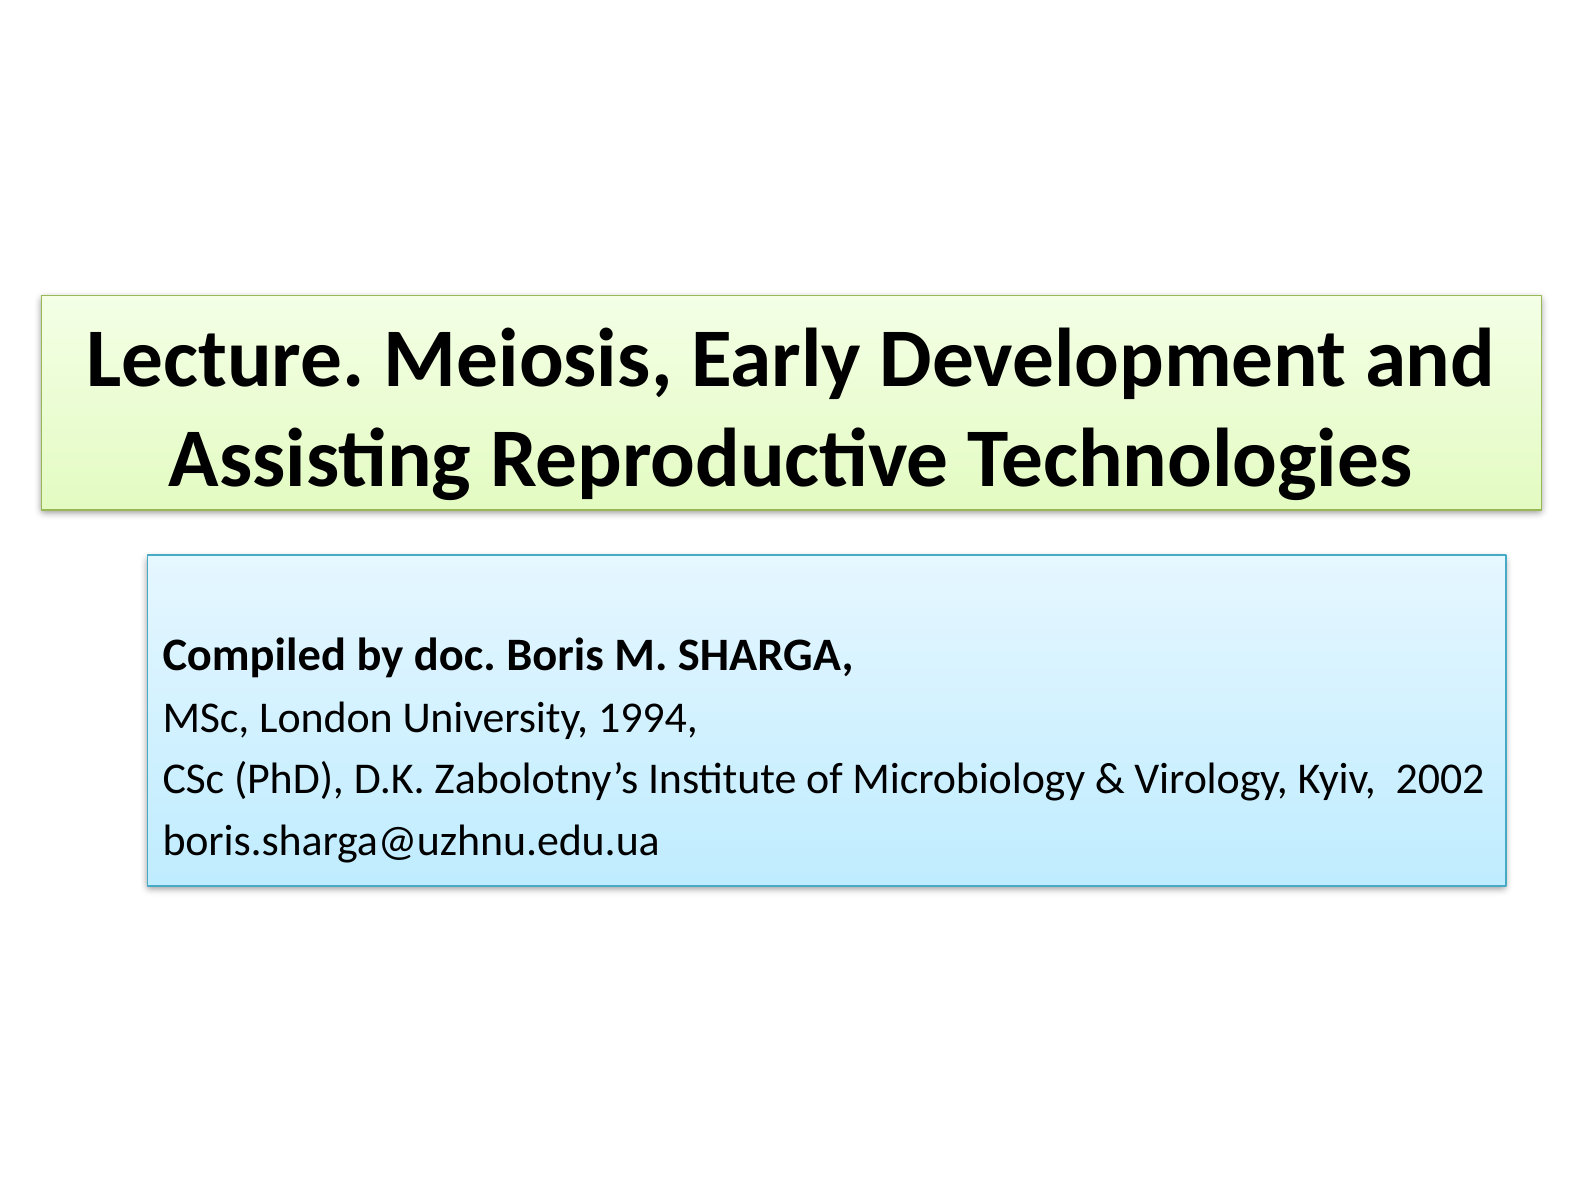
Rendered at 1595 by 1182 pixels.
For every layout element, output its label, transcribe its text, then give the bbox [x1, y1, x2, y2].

text_box Lecture. Meiosis, Early Development and Assisting Reproductive Technologies [41, 295, 1542, 511]
text_box Compiled by doc. Boris M. SHARGA, MSc, London University, 1994, CSc (PhD), D.K. Zabolotny’s Institute of Microbiology & Virology, Kyiv, 2002 boris.sharga@uzhnu.edu.ua [147, 554, 1507, 887]
